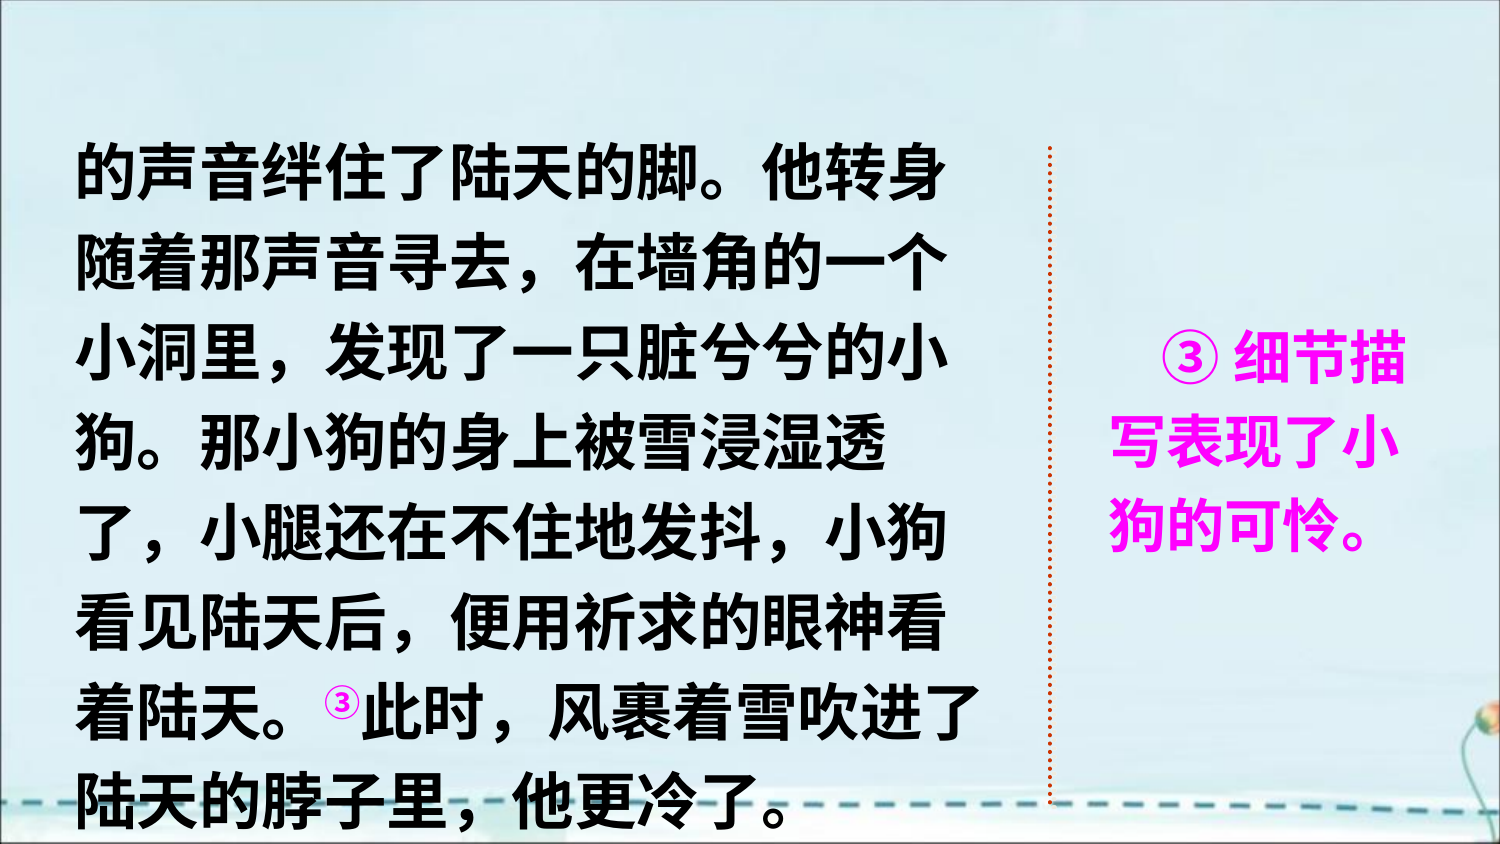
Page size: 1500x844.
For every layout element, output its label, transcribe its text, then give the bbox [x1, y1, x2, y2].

picture [0, 0, 1500, 844]
text_box 的声音绊住了陆天的脚。他转身随着那声音寻去，在墙角的一个小洞里，发现了一只脏兮兮的小狗。那小狗的身上被雪浸湿透了，小腿还在不住地发抖，小狗看见陆天后，便用祈求的眼神看着陆天。③此时，风裹着雪吹进了陆天的脖子里，他更冷了。 [59, 110, 1006, 844]
text_box ③细节描写表现了小狗的可怜。 [1093, 299, 1441, 567]
